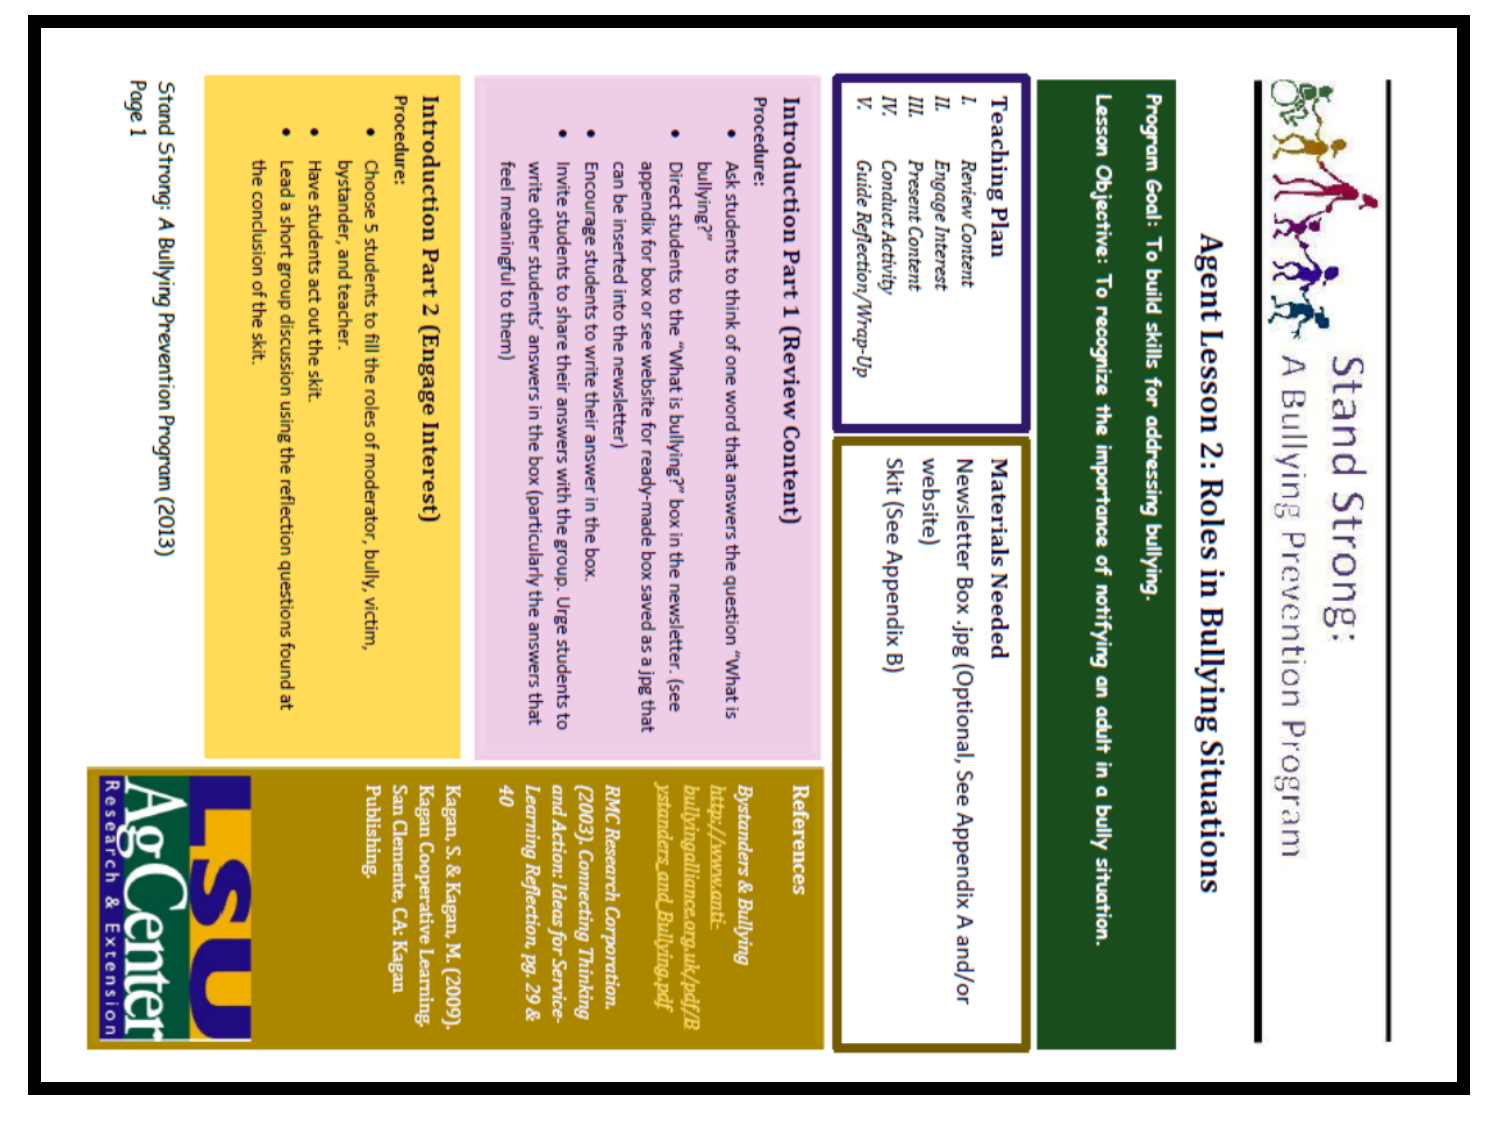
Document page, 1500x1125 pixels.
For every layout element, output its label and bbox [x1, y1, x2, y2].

text_box [1250, 20, 1465, 1090]
text_box [33, 20, 249, 1090]
picture [76, 0, 1424, 1125]
